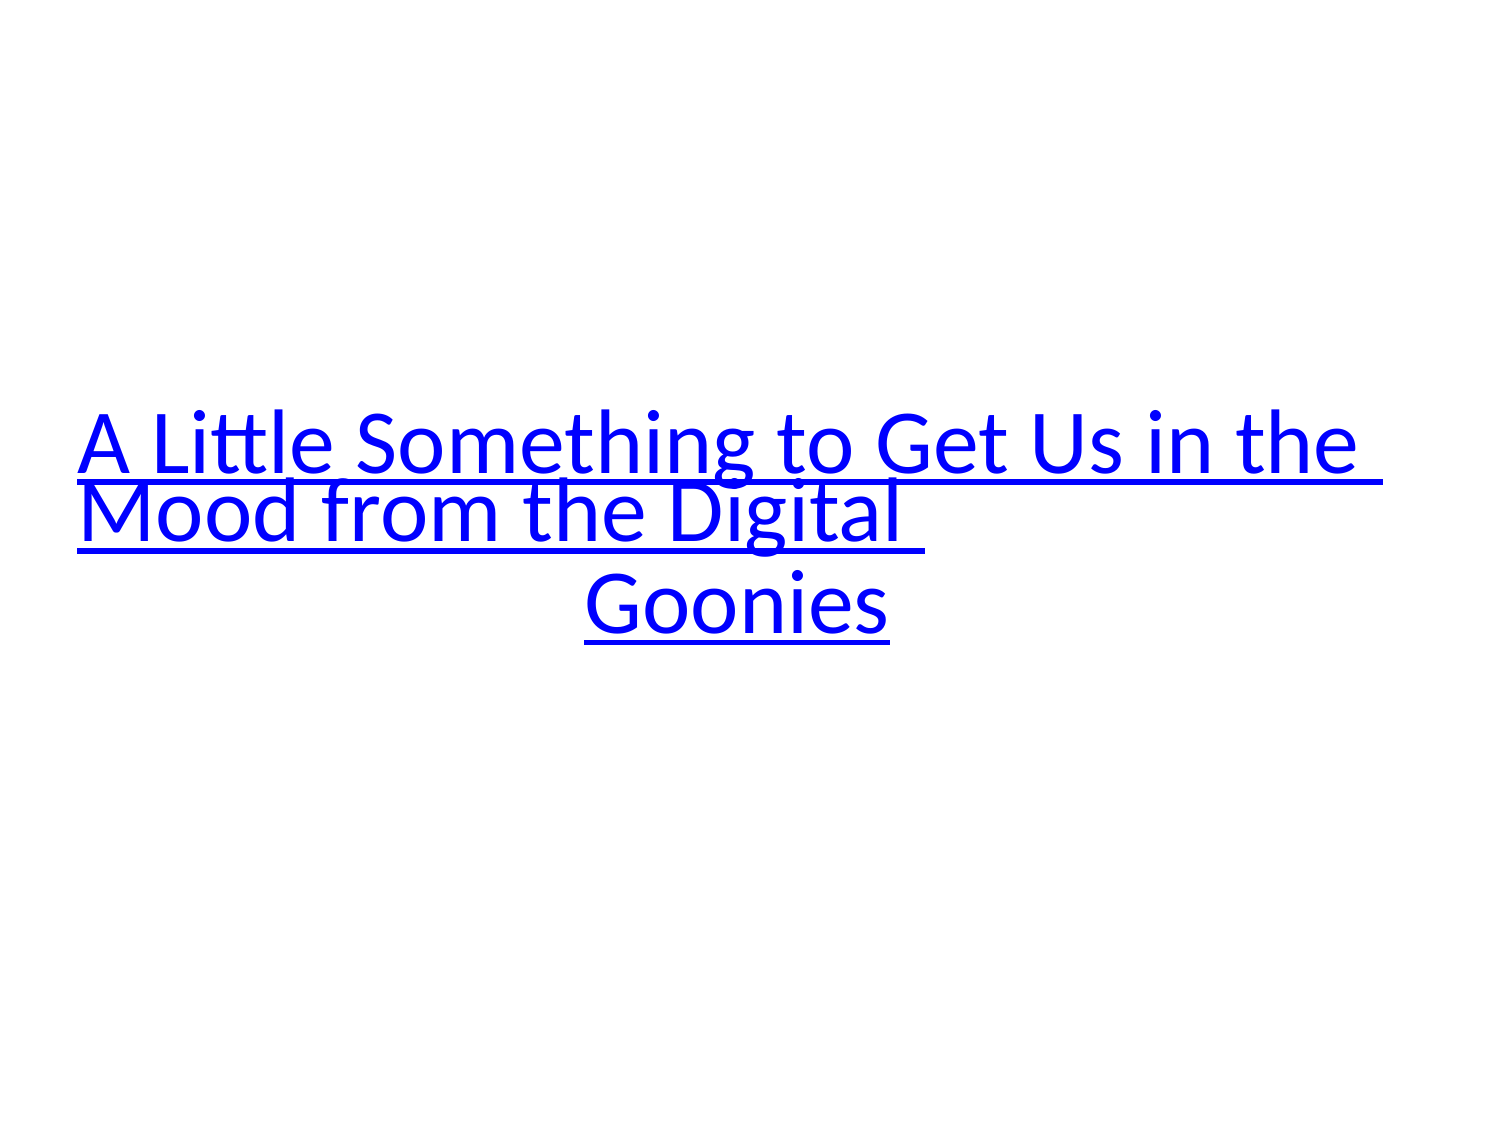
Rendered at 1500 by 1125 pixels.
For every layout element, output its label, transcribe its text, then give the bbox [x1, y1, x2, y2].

title A Little Something to Get Us in the Mood from the Digital Goonies [62, 275, 1413, 718]
